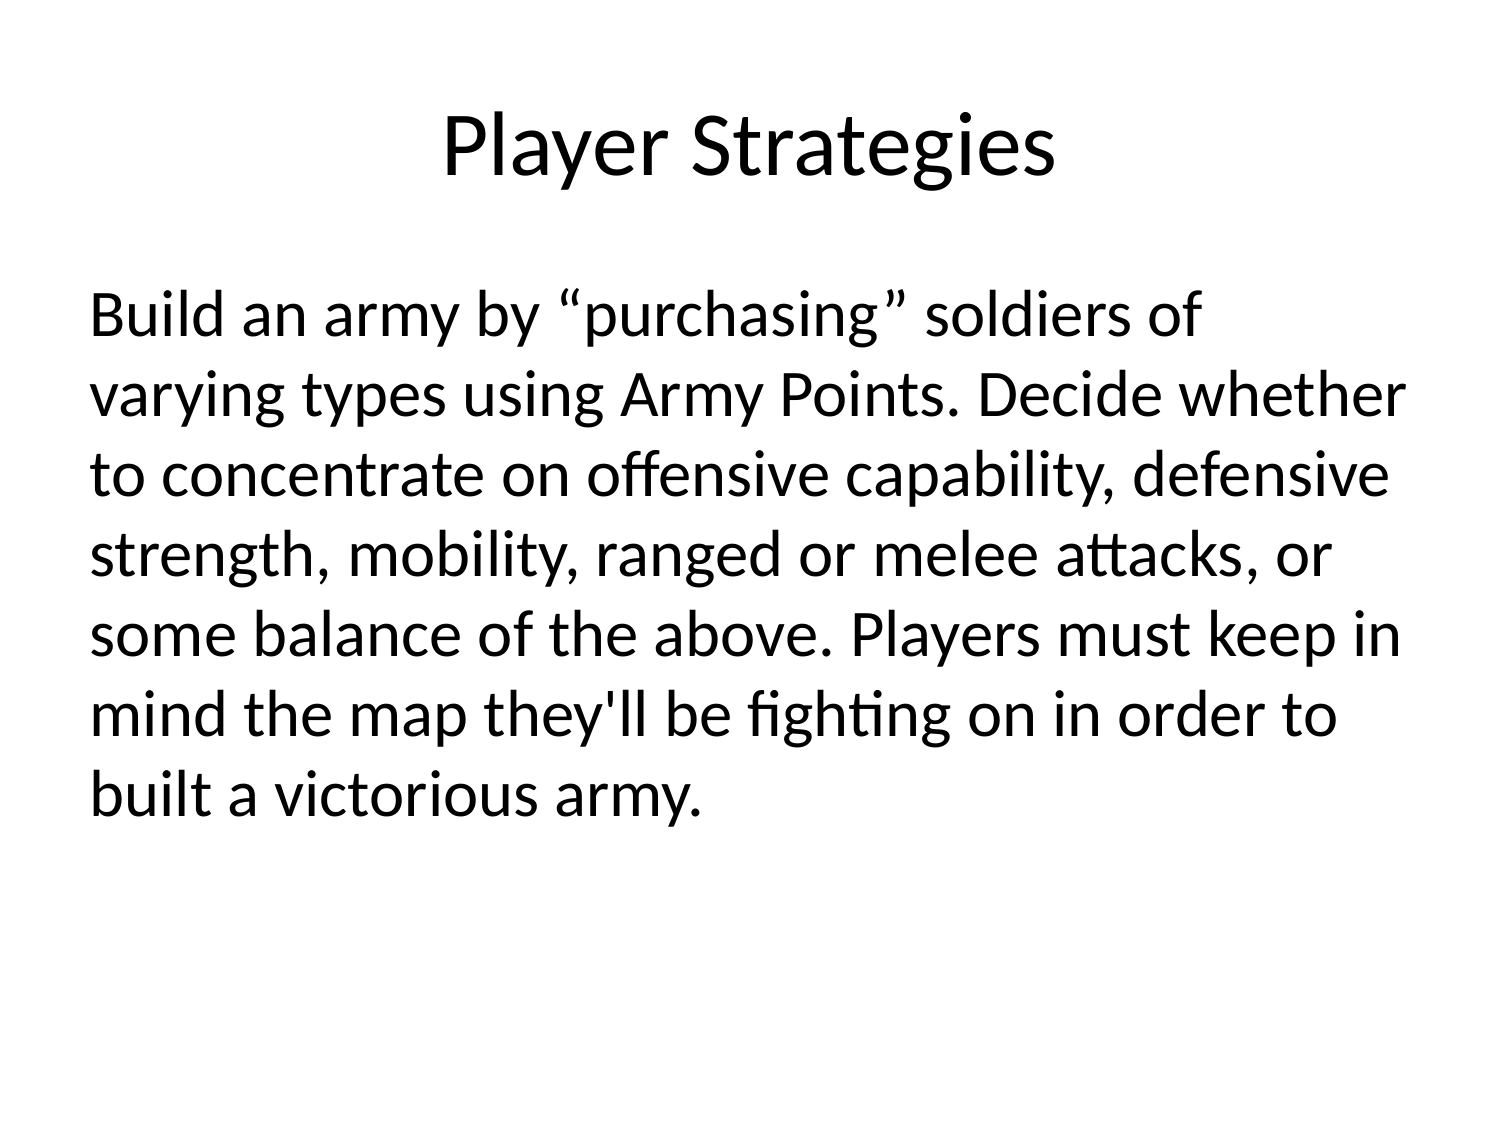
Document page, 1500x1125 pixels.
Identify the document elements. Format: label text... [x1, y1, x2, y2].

text_box Build an army by “purchasing” soldiers of varying types using Army Points. Decide whether to concentrate on offensive capability, defensive strength, mobility, ranged or melee attacks, or some balance of the above. Players must keep in mind the map they'll be fighting on in order to built a victorious army. [75, 262, 1425, 1005]
text_box Player Strategies [75, 45, 1425, 233]
